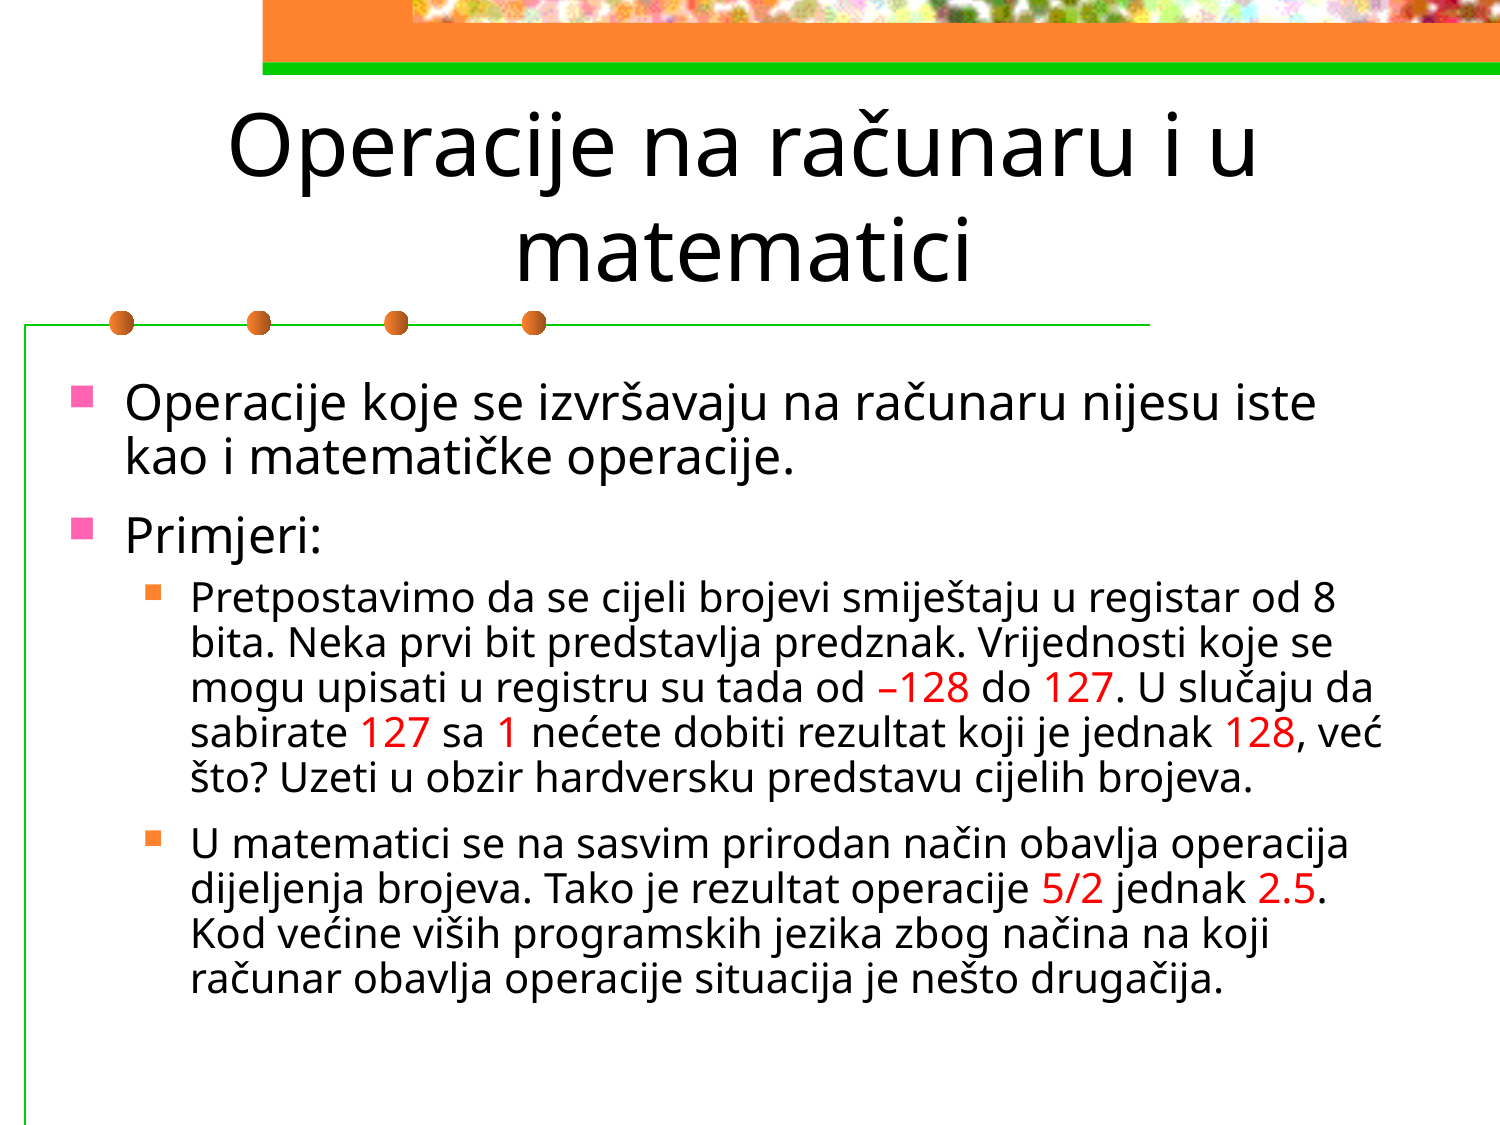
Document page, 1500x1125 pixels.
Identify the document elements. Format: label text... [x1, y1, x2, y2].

picture [412, 0, 1500, 23]
list Operacije koje se izvršavaju na računaru nijesu iste kao i matematičke operacije. Primjeri: Pretpostavimo da se cijeli brojevi smiještaju u registar od 8 bita. Neka prvi bit predstavlja predznak. Vrijednosti koje se mogu upisati u registru su tada od –128 do 127. U slučaju da sabirate 127 sa 1 nećete dobiti rezultat koji je jednak 128, već što? Uzeti u obzir hardversku predstavu cijelih brojeva. U matematici se na sasvim prirodan način obavlja operacija dijeljenja brojeva. Tako je rezultat operacije 5/2 jednak 2.5. Kod većine viših programskih jezika zbog načina na koji računar obavlja operacije situacija je nešto drugačija. [53, 369, 1424, 1047]
title Operacije na računaru i u matematici [0, 99, 1488, 288]
